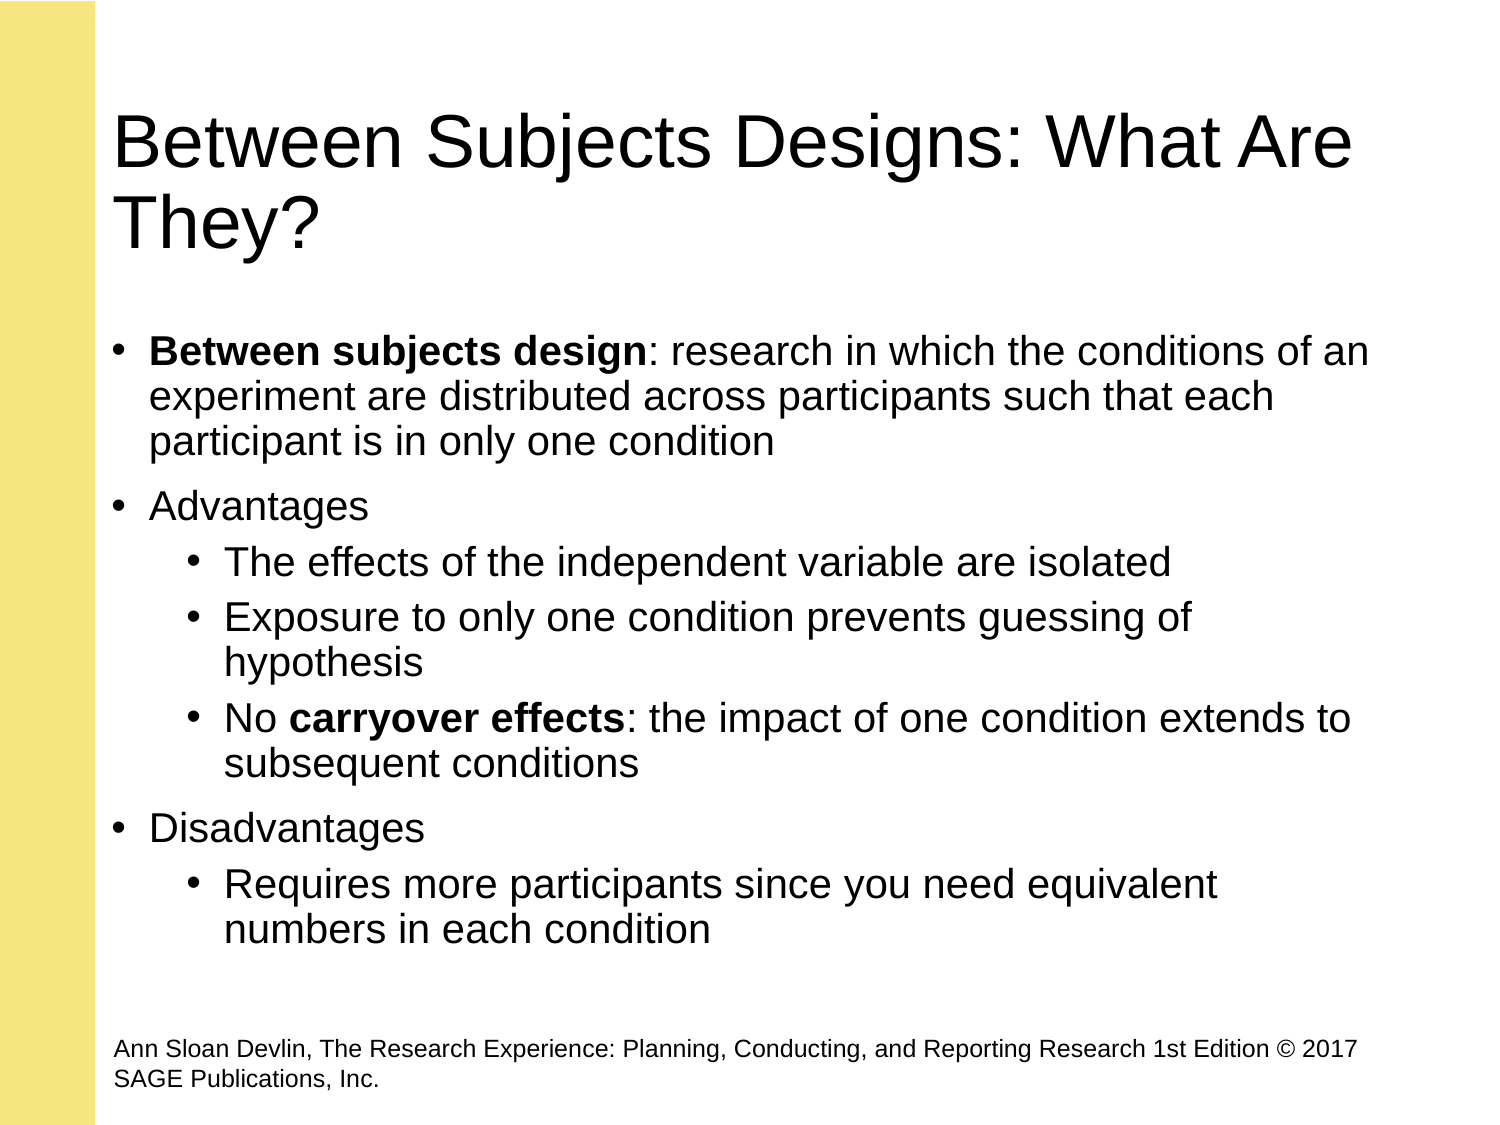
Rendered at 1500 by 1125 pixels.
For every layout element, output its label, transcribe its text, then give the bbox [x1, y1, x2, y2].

picture [0, 1, 96, 1125]
title Between Subjects Designs: What Are They? [97, 104, 1392, 264]
list Between subjects design: research in which the conditions of an experiment are distributed across participants such that each participant is in only one condition Advantages The effects of the independent variable are isolated Exposure to only one condition prevents guessing of hypothesis No carryover effects: the impact of one condition extends to subsequent conditions Disadvantages Requires more participants since you need equivalent numbers in each condition [96, 321, 1398, 959]
